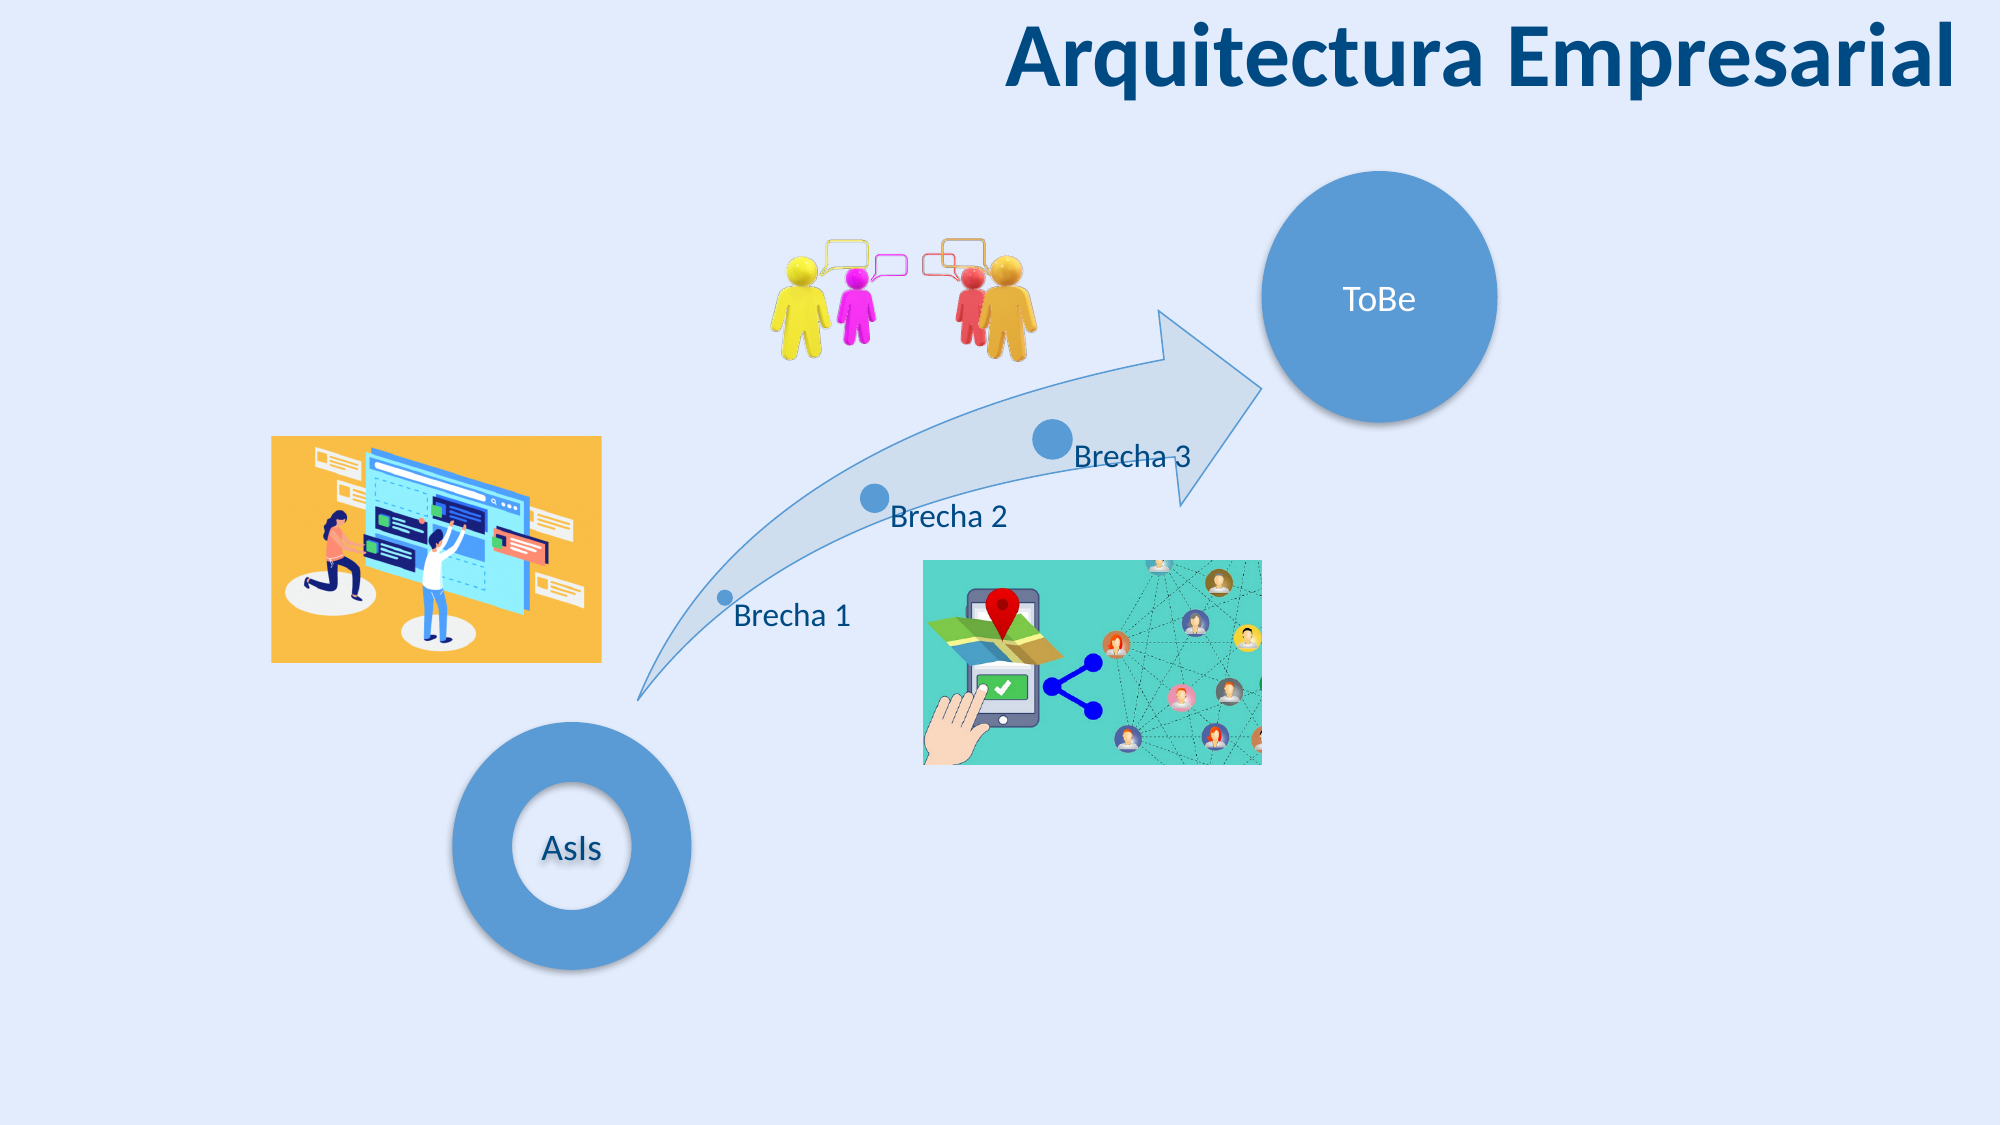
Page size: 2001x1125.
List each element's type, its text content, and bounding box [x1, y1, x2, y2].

picture [923, 560, 1262, 765]
picture [271, 436, 602, 664]
text_box AsIs [452, 722, 692, 970]
picture [765, 185, 1039, 310]
text_box Arquitectura Empresarial [990, 0, 2000, 172]
text_box ToBe [1261, 171, 1498, 423]
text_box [637, 310, 1262, 711]
